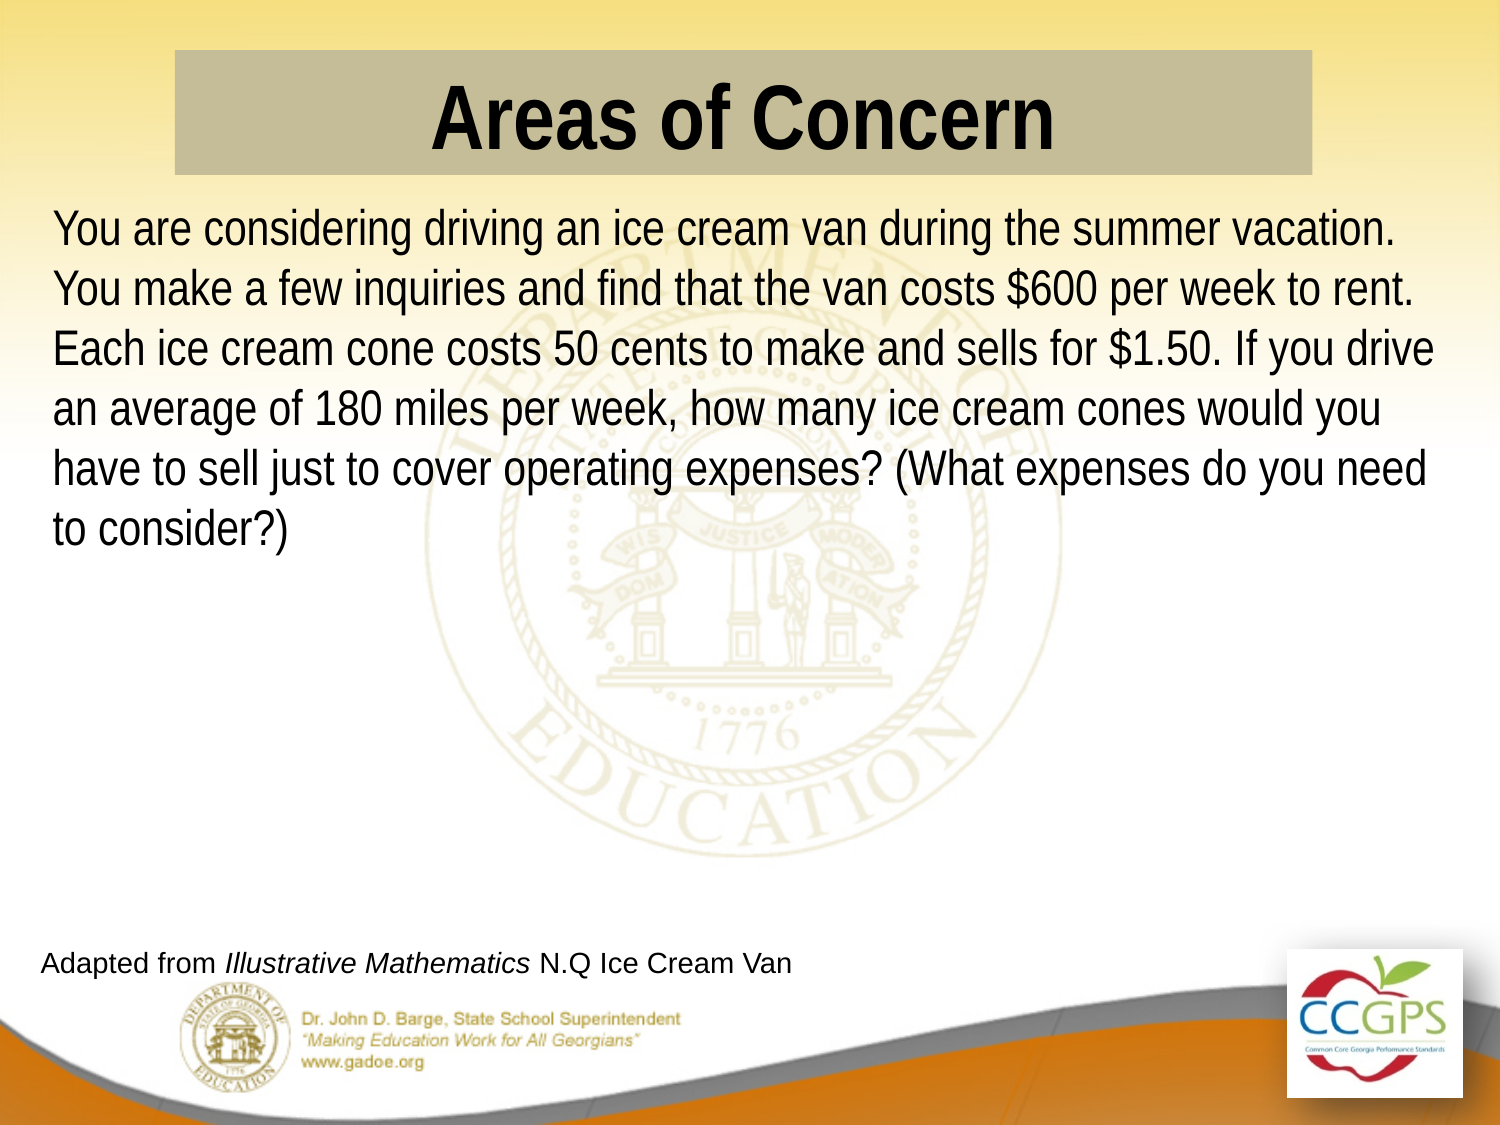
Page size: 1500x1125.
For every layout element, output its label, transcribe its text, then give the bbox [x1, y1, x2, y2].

list You are considering driving an ice cream van during the summer vacation. You make a few inquiries and find that the van costs $600 per week to rent. Each ice cream cone costs 50 cents to make and sells for $1.50. If you drive an average of 180 miles per week, how many ice cream cones would you have to sell just to cover operating expenses? (What expenses do you need to consider?) [37, 187, 1463, 951]
title Areas of Concern [174, 49, 1313, 176]
text_box Adapted from Illustrative Mathematics N.Q Ice Cream Van [25, 937, 808, 988]
picture [0, 0, 1500, 1125]
